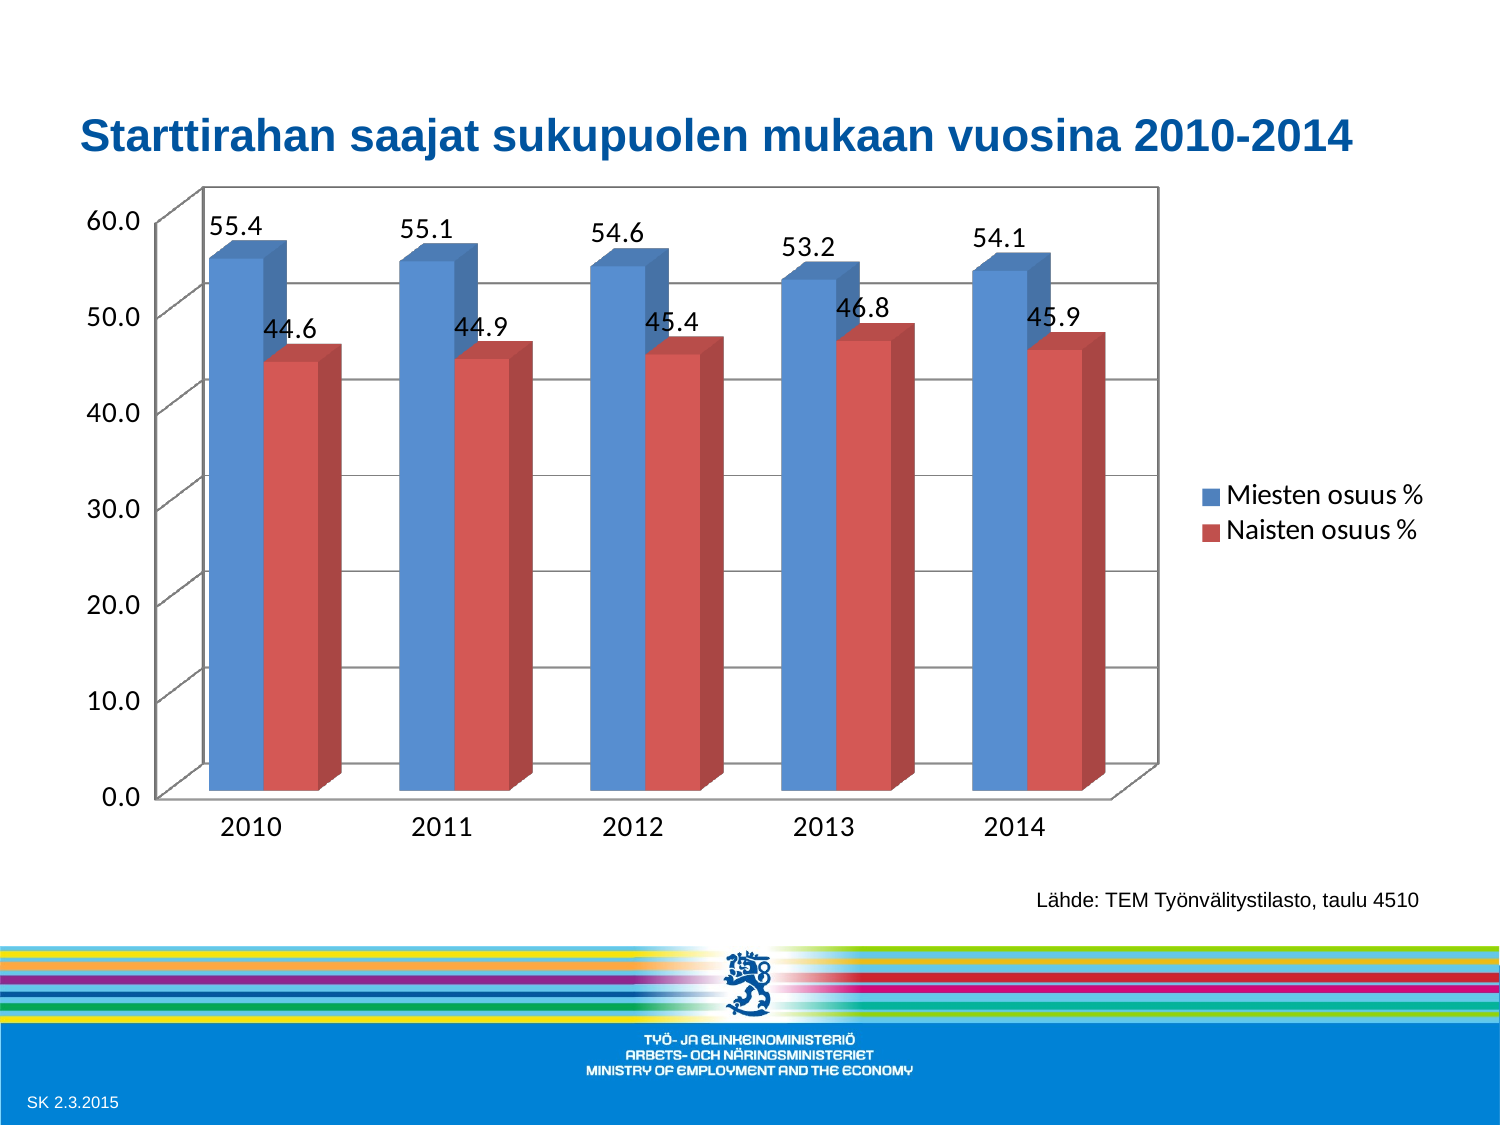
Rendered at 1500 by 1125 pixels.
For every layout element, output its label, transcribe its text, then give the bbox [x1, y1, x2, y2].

footer SK 2.3.2015 [26, 1085, 502, 1118]
title Starttirahan saajat sukupuolen mukaan vuosina 2010-2014 [64, 66, 1500, 209]
chart [52, 172, 1448, 858]
picture [0, 946, 1500, 1125]
text_box Lähde: TEM Työnvälitystilasto, taulu 4510 [1021, 881, 1471, 920]
